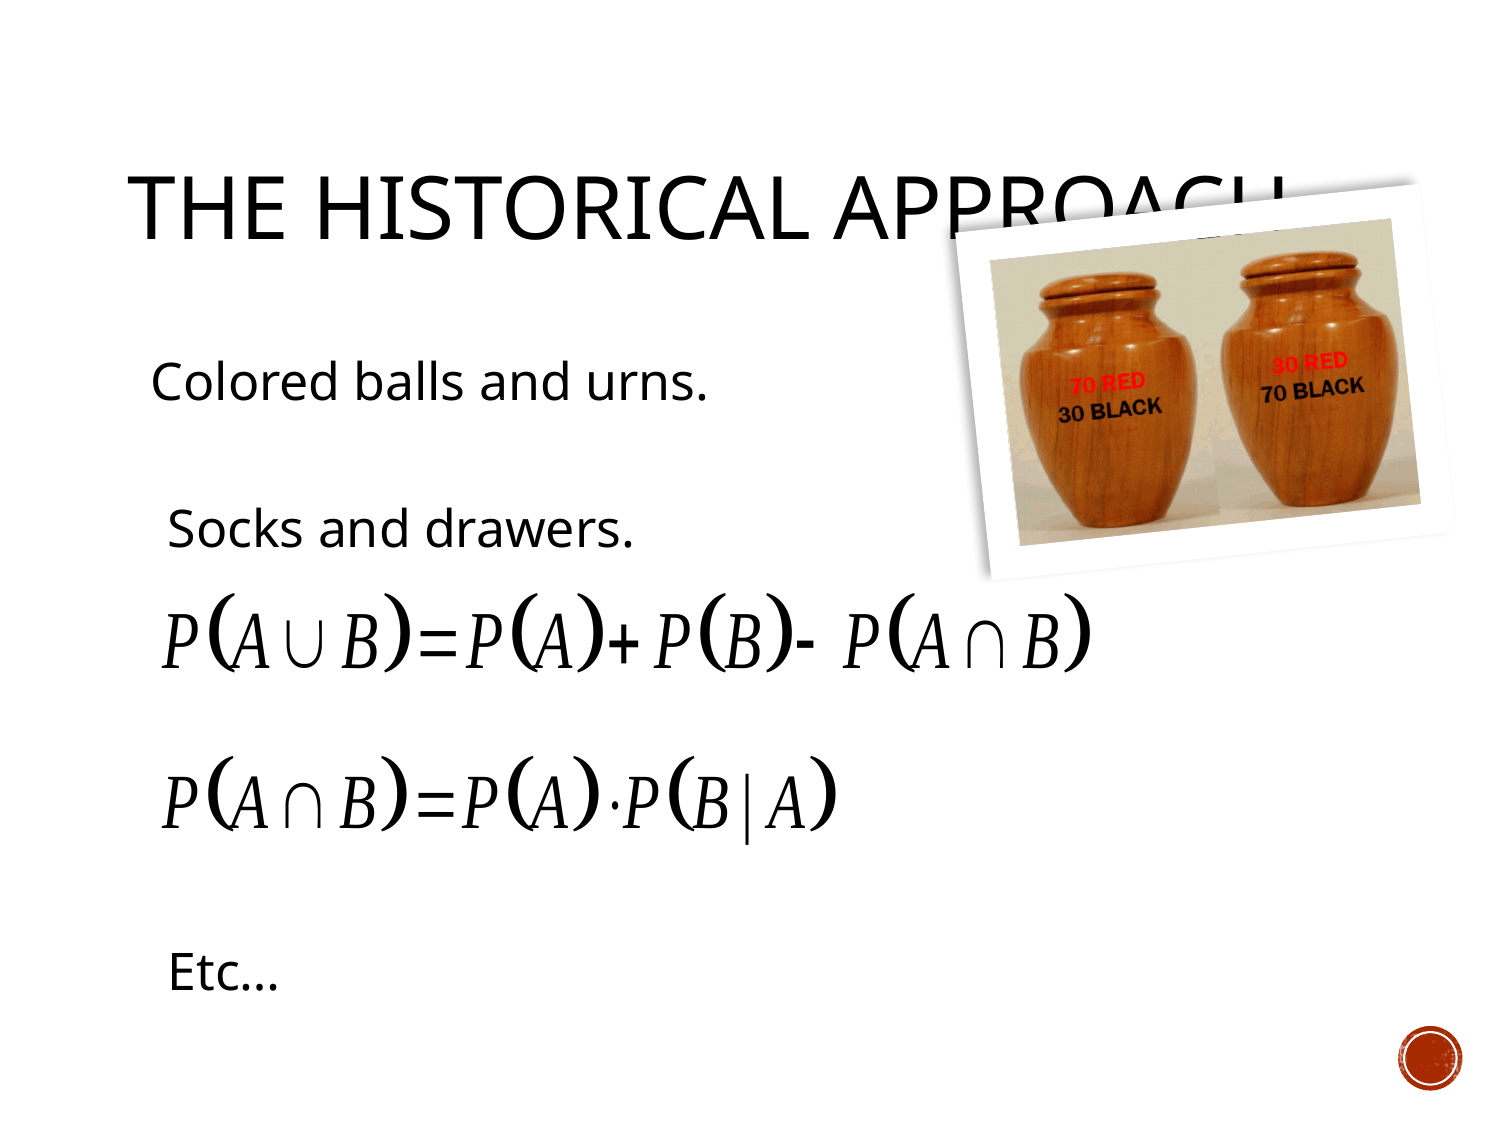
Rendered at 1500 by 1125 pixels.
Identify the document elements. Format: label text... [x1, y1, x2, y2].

title The Historical Approach [112, 79, 1388, 344]
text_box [154, 751, 835, 866]
picture [990, 219, 1421, 546]
list Colored balls and urns. Socks and drawers. Etc… [112, 348, 1388, 1013]
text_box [154, 588, 1093, 710]
